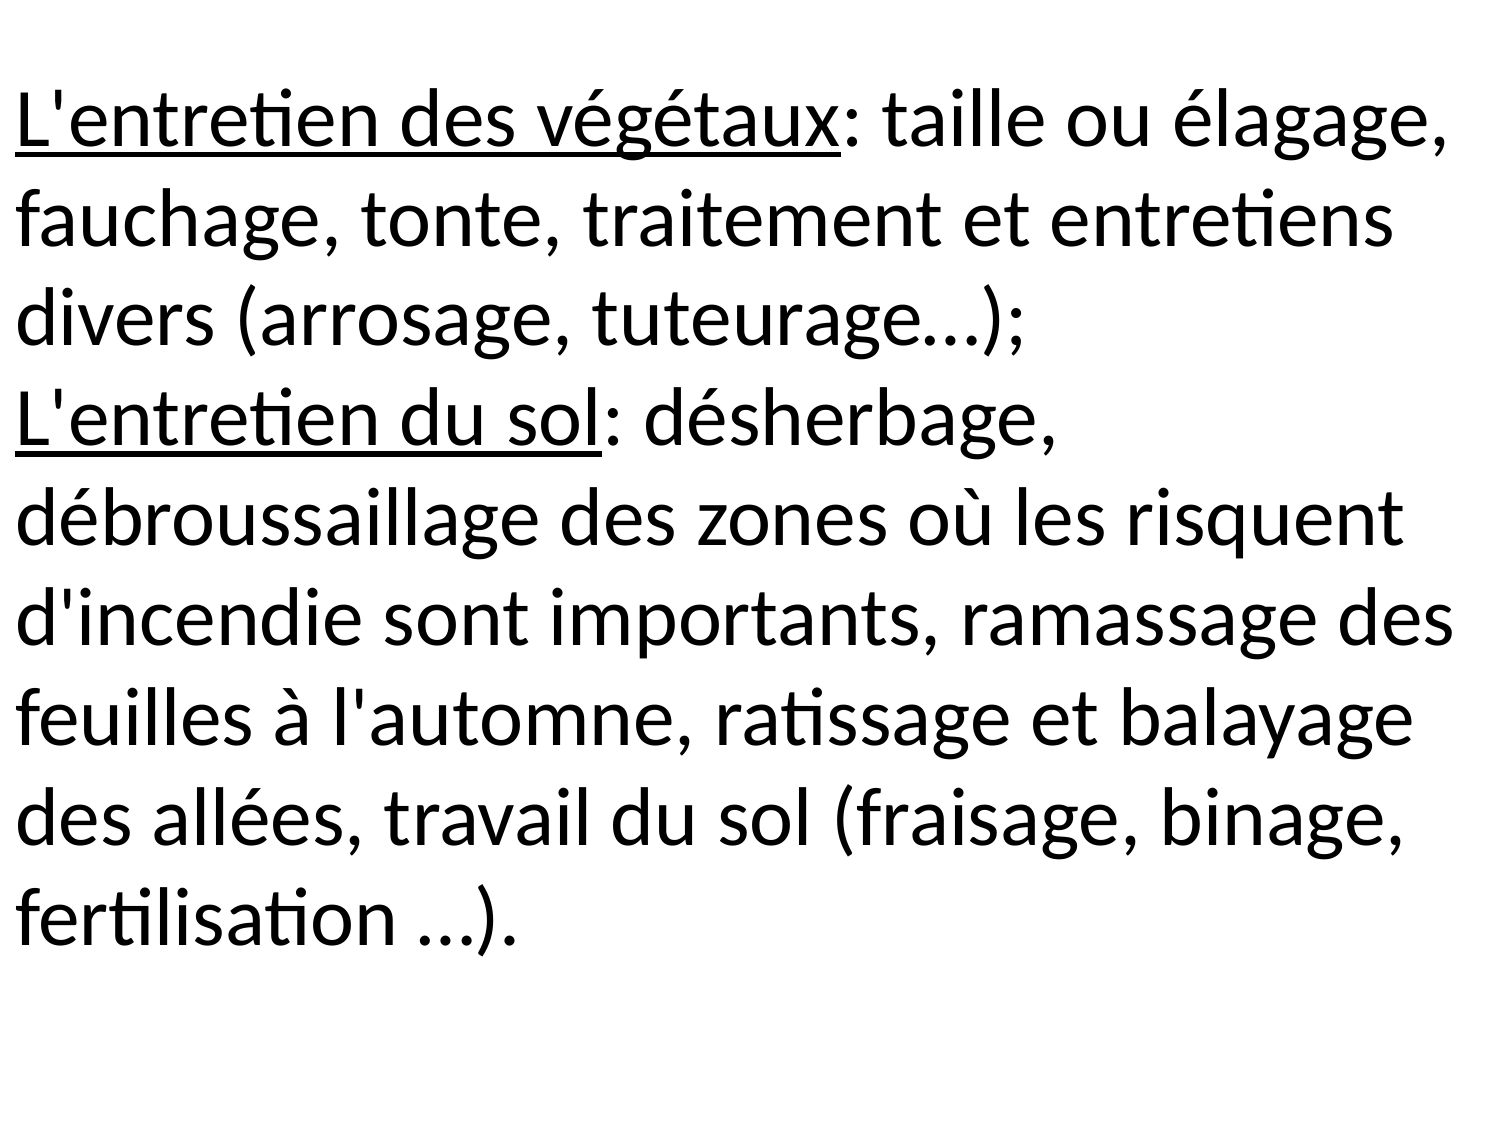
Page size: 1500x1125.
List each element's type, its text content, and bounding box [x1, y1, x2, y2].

title L'entretien des végétaux: taille ou élagage, fauchage, tonte, traitement et entretiens divers (arrosage, tuteurage…); L'entretien du sol: désherbage, débroussaillage des zones où les risquent d'incendie sont importants, ramassage des feuilles à l'automne, ratissage et balayage des allées, travail du sol (fraisage, binage, fertilisation …). [0, 0, 1500, 1125]
